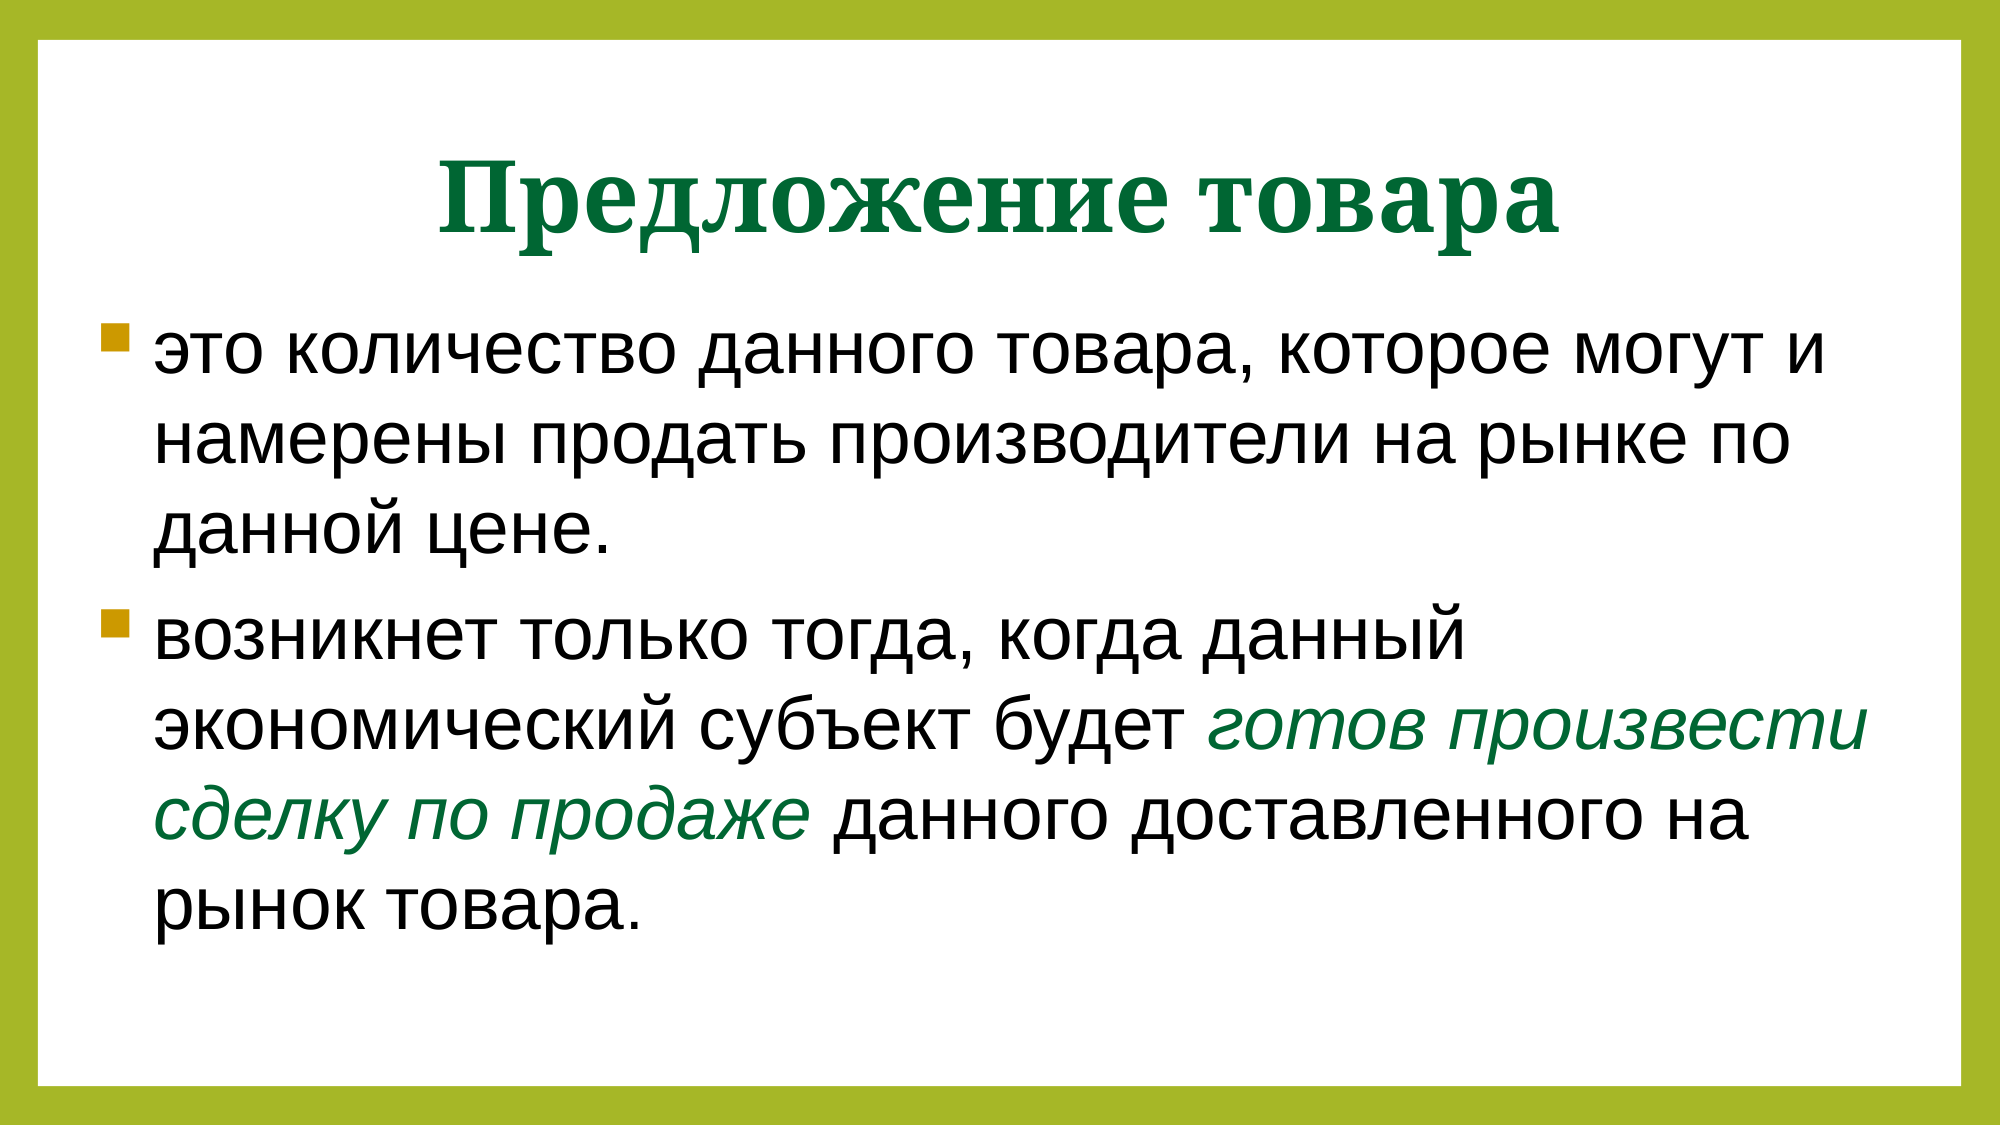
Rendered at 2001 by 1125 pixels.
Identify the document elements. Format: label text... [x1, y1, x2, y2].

text_box это количество данного товара, которое могут и намерены продать производители на рынке по данной цене. возникнет только тогда, когда данный экономический субъект будет готов произвести сделку по продаже данного доставленного на рынок товара. [82, 291, 1910, 1125]
text_box Предложение товара [324, 125, 1675, 256]
